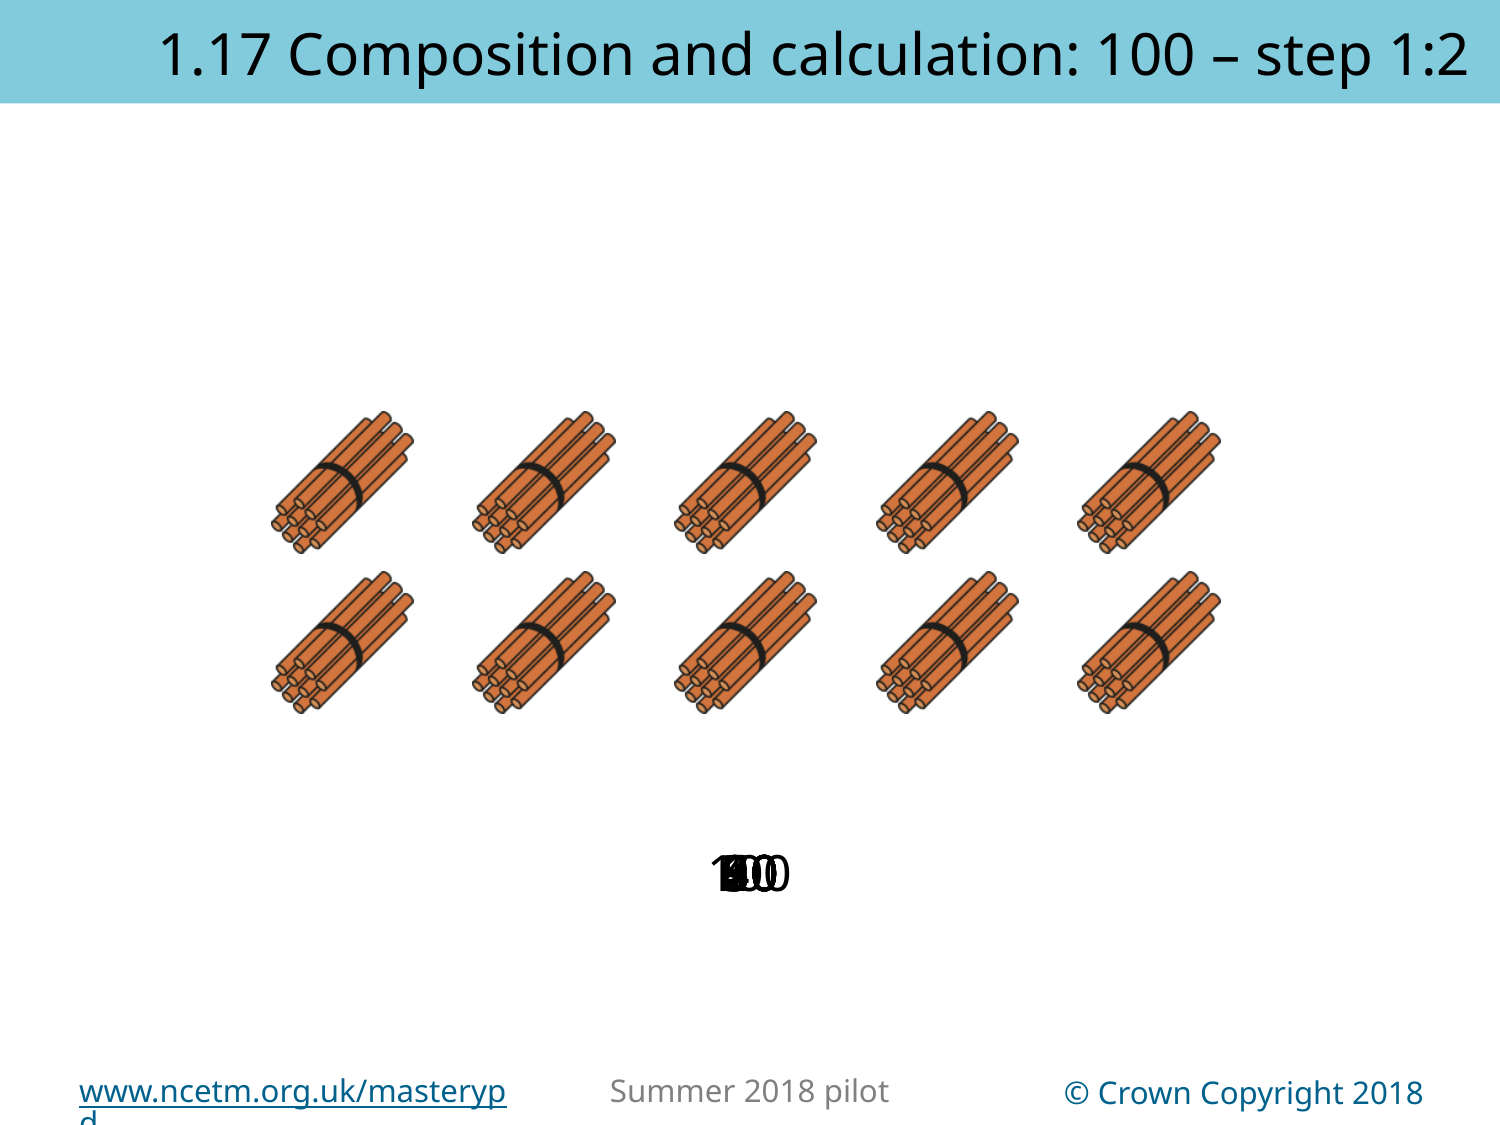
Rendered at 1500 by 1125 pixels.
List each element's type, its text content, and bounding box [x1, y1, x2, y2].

picture [674, 411, 818, 555]
picture [270, 411, 414, 555]
picture [876, 571, 1019, 715]
text_box 100 [683, 834, 816, 910]
picture [472, 571, 616, 715]
picture [674, 571, 818, 715]
picture [270, 571, 414, 715]
list 1.17 Composition and calculation: 100 – step 1:2 [0, 0, 1500, 104]
picture [876, 411, 1019, 555]
picture [1077, 571, 1221, 715]
picture [472, 411, 616, 555]
picture [1077, 411, 1221, 555]
